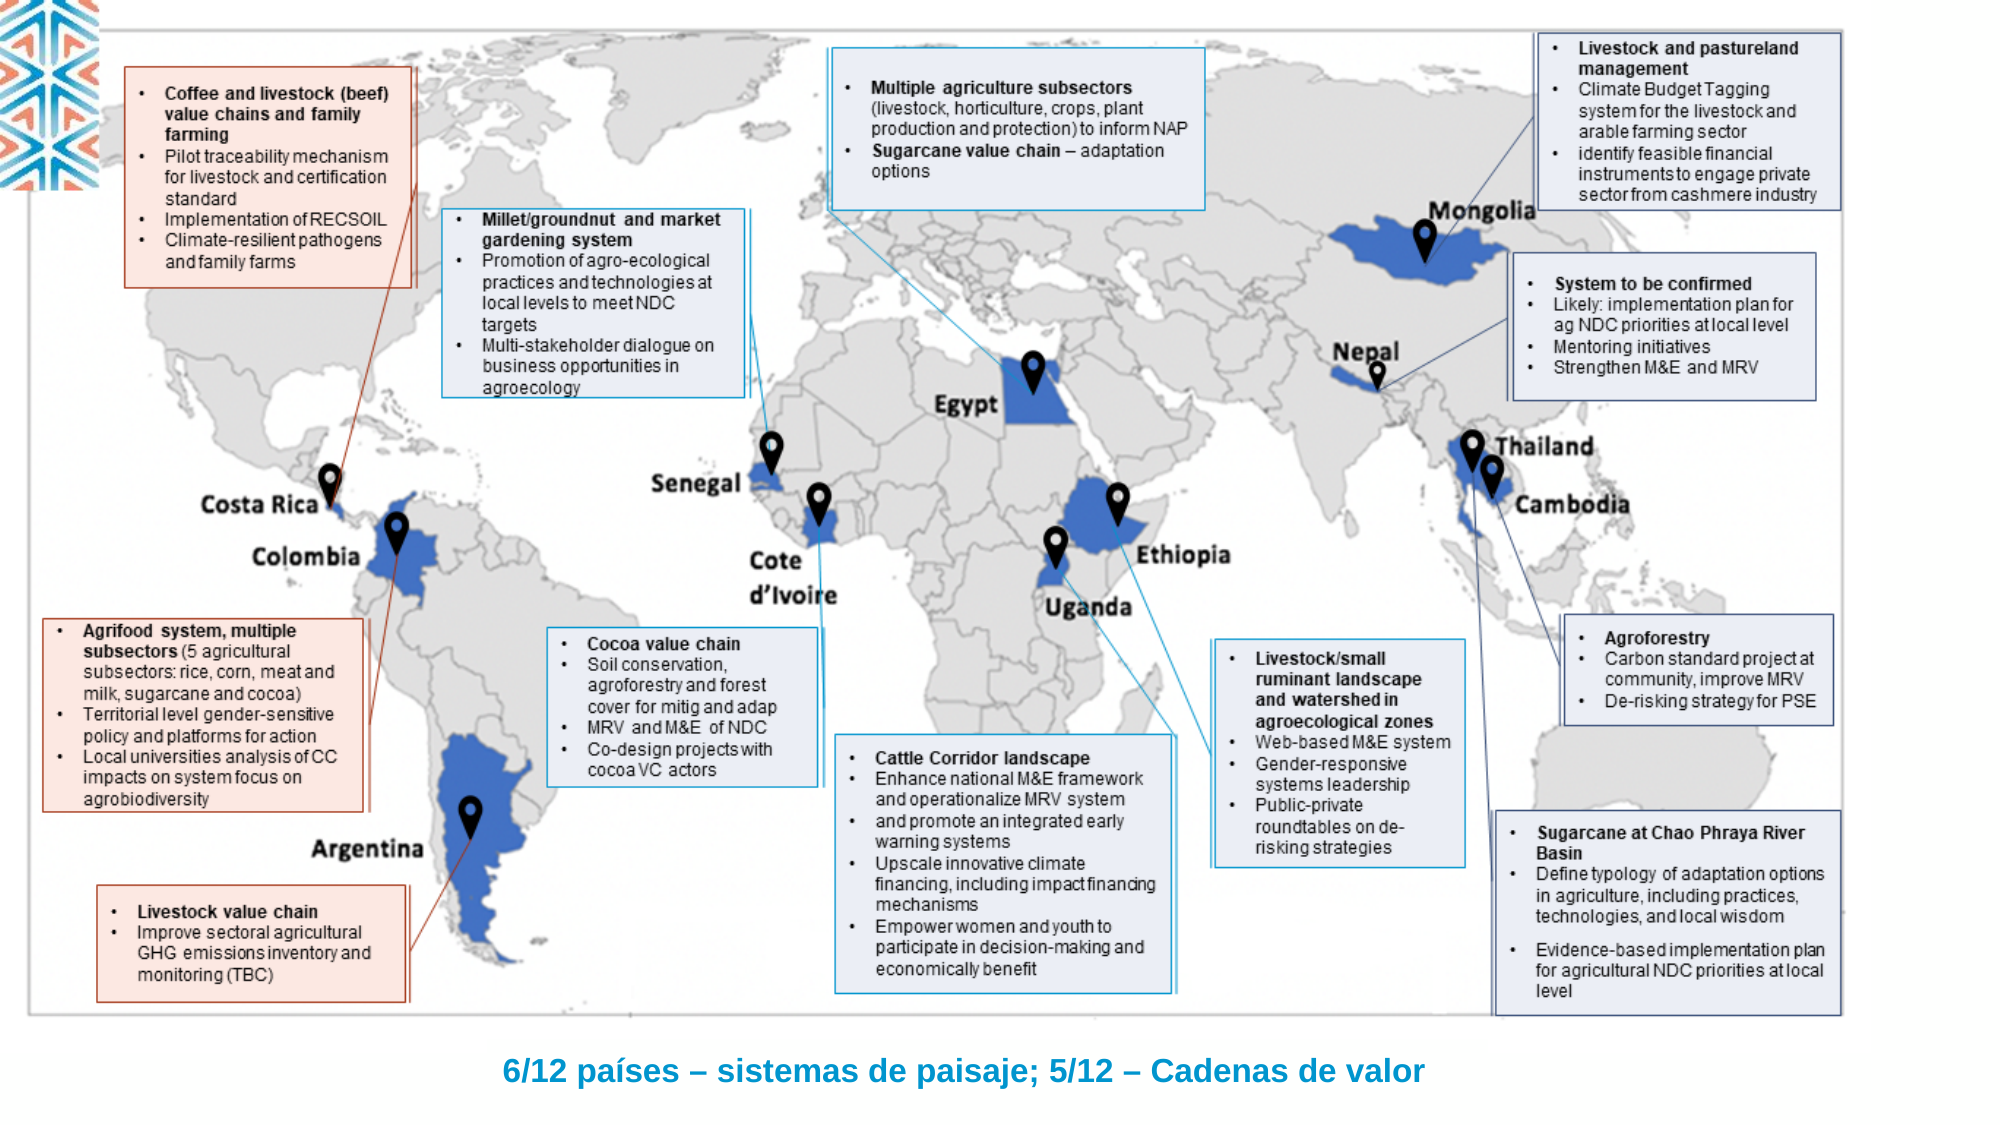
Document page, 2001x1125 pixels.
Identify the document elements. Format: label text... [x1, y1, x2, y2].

picture [0, 0, 1871, 1053]
text_box 6/12 países – sistemas de paisaje; 5/12 – Cadenas de valor [487, 1053, 1488, 1099]
